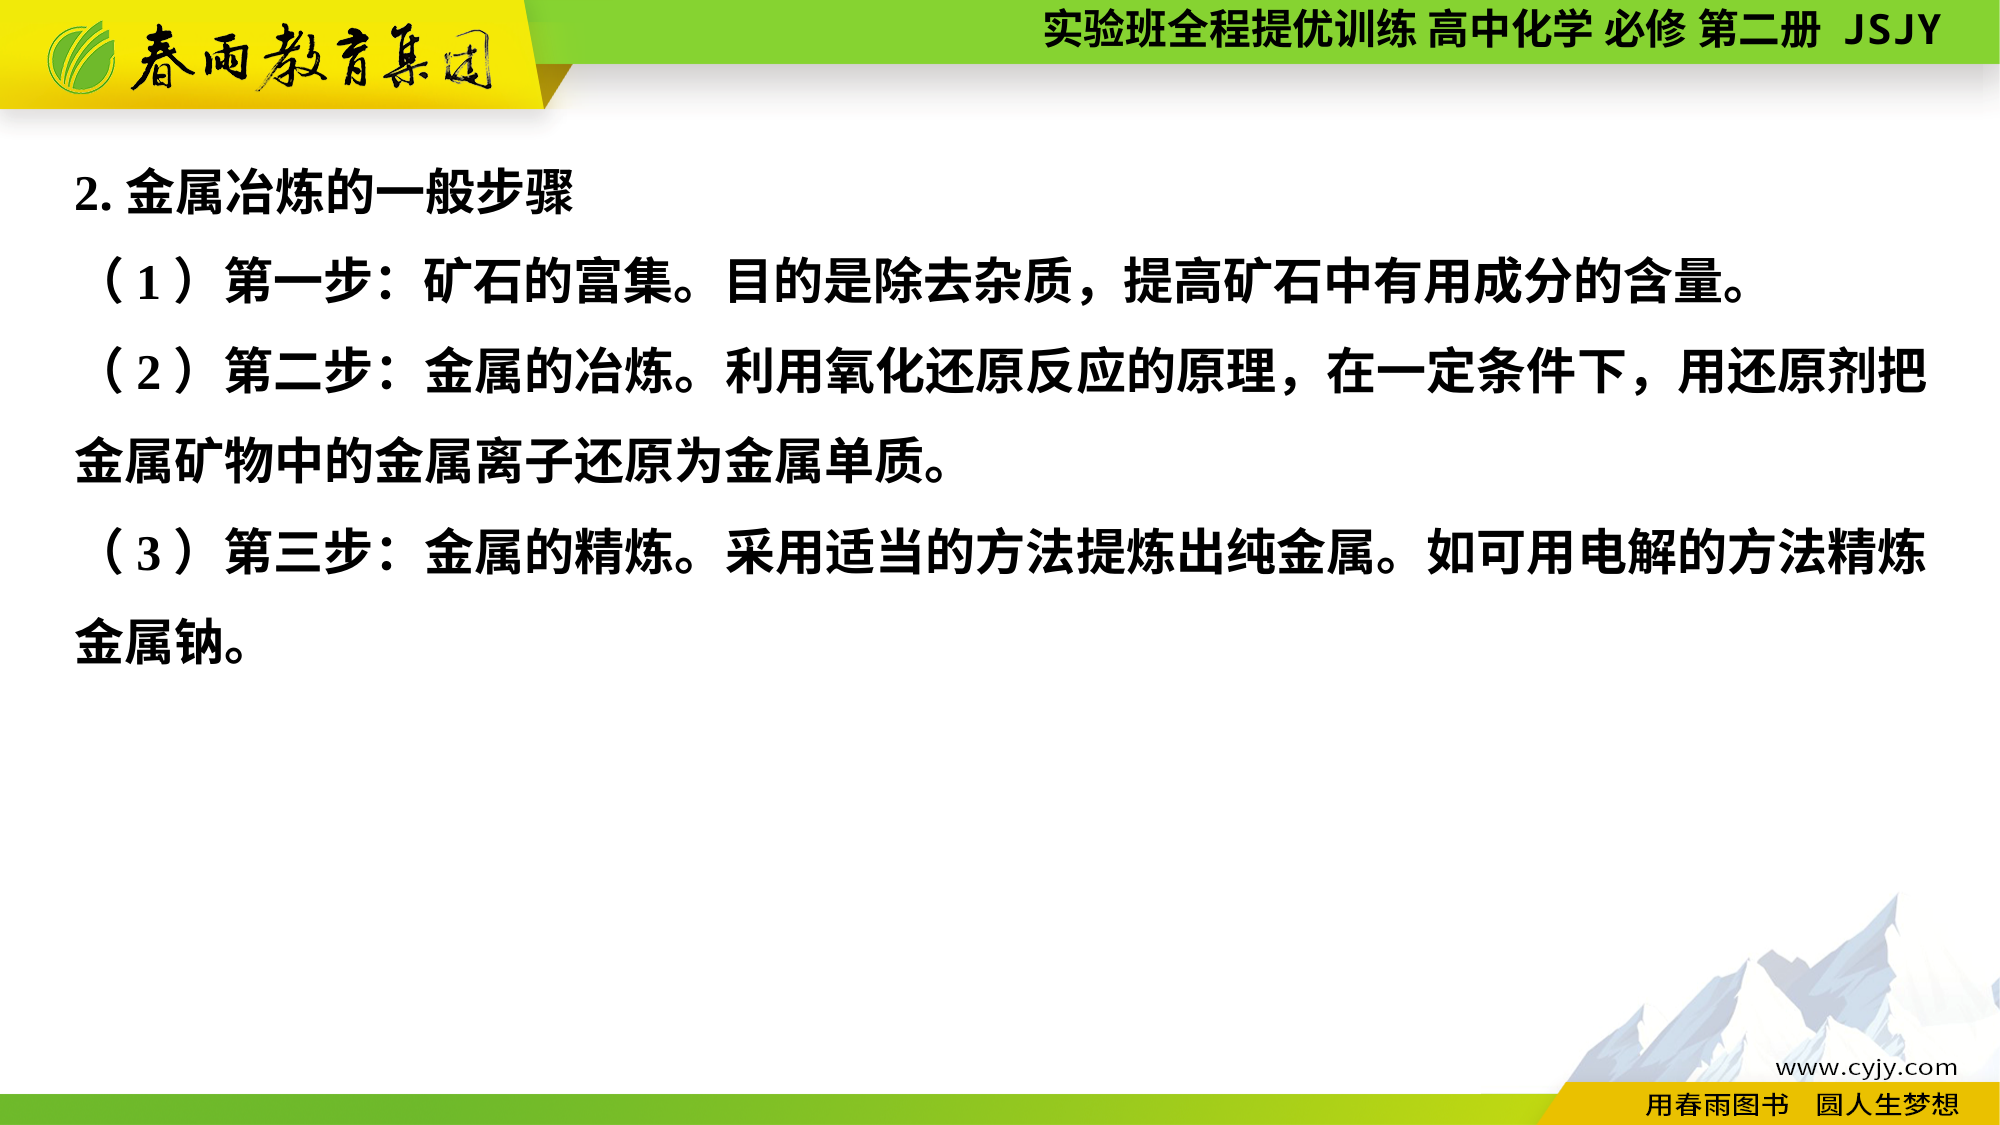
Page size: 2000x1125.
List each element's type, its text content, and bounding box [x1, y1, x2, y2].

list 2.金属冶炼的一般步骤 （1）第一步：矿石的富集。目的是除去杂质，提高矿石中有用成分的含量。 （2）第二步：金属的冶炼。利用氧化还原反应的原理，在一定条件下，用还原剂把金属矿物中的金属离子还原为金属单质。 （3）第三步：金属的精炼。采用适当的方法提炼出纯金属。如可用电解的方法精炼金属钠。 [59, 122, 1944, 672]
picture [0, 0, 2000, 1125]
